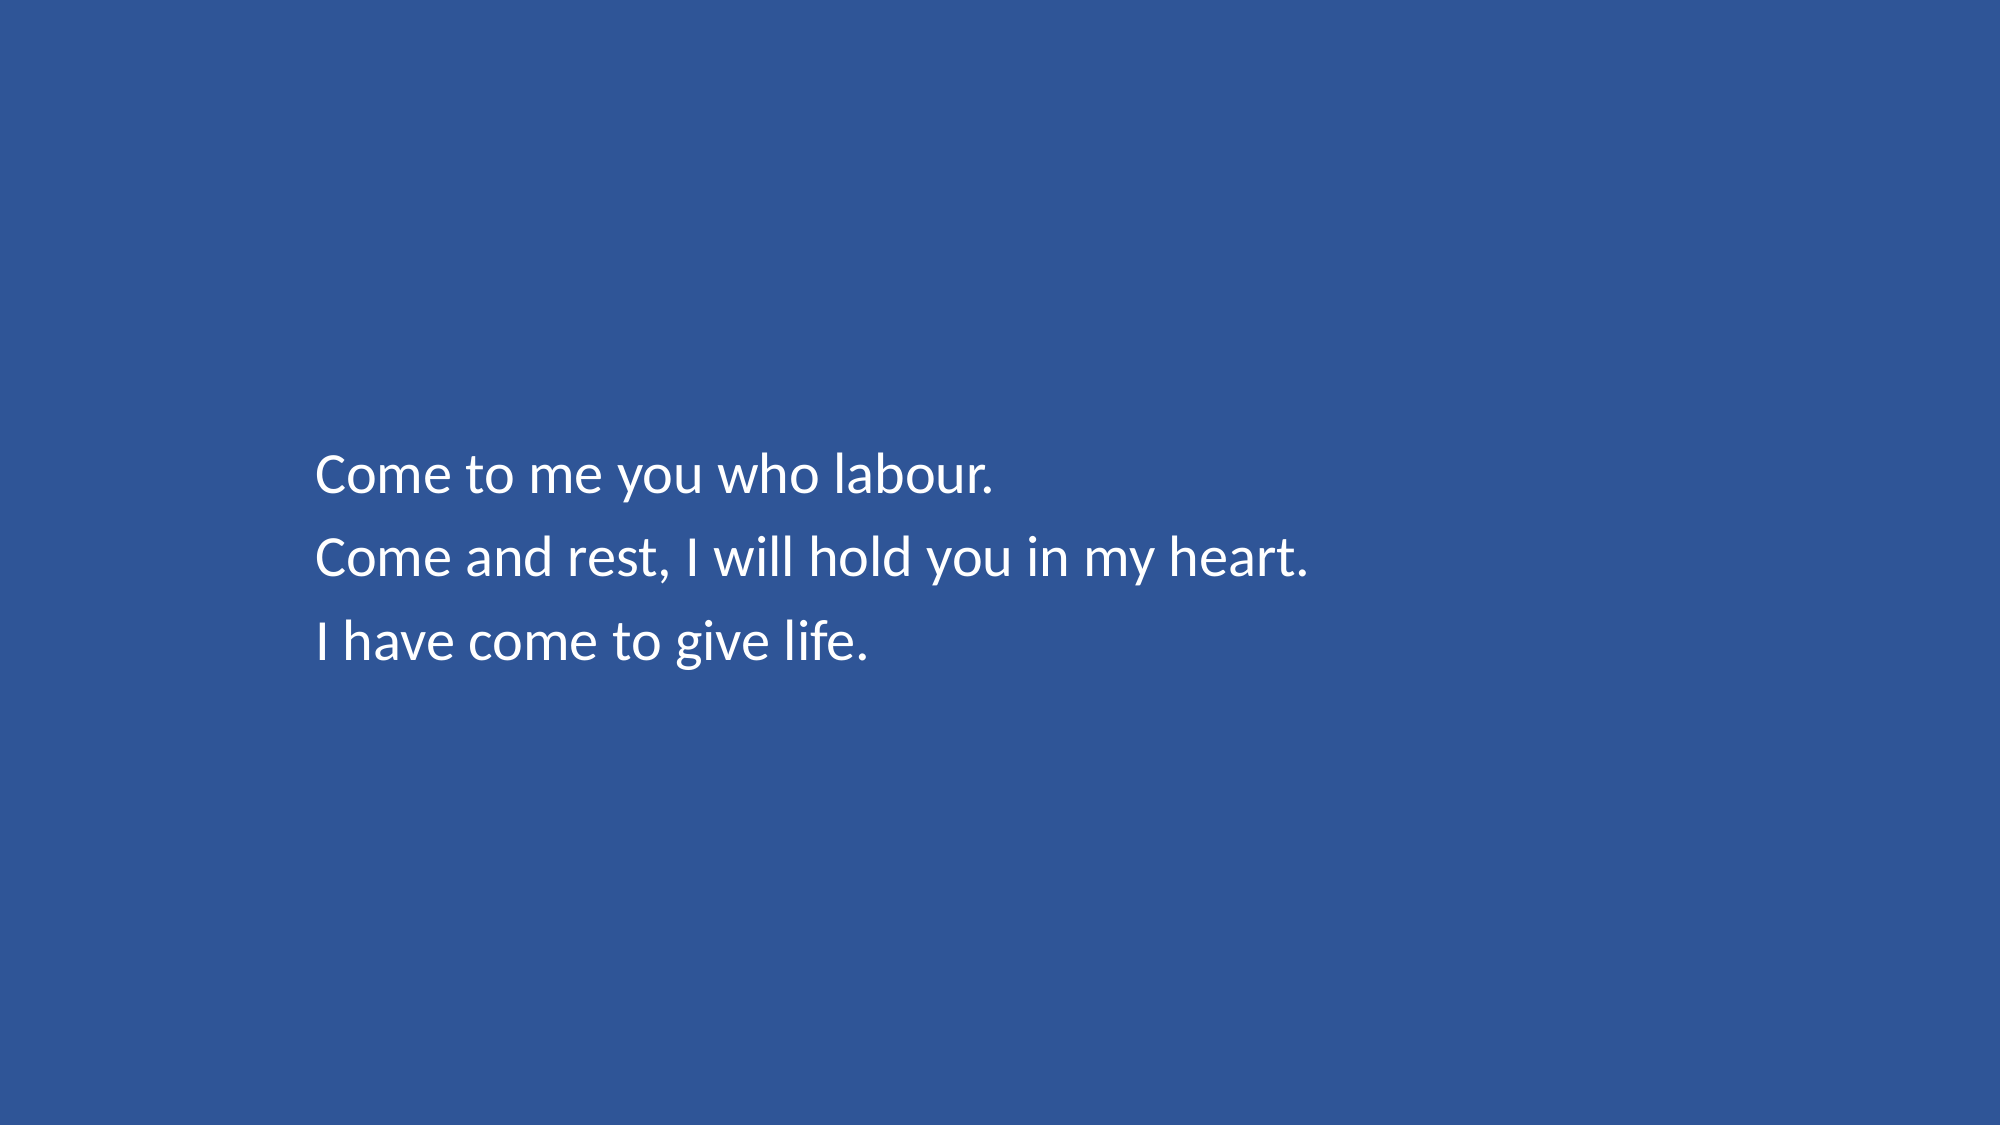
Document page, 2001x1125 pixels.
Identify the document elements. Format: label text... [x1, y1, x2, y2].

list Come to me you who labour. Come and rest, I will hold you in my heart. I have come to give life. [300, 435, 1700, 690]
